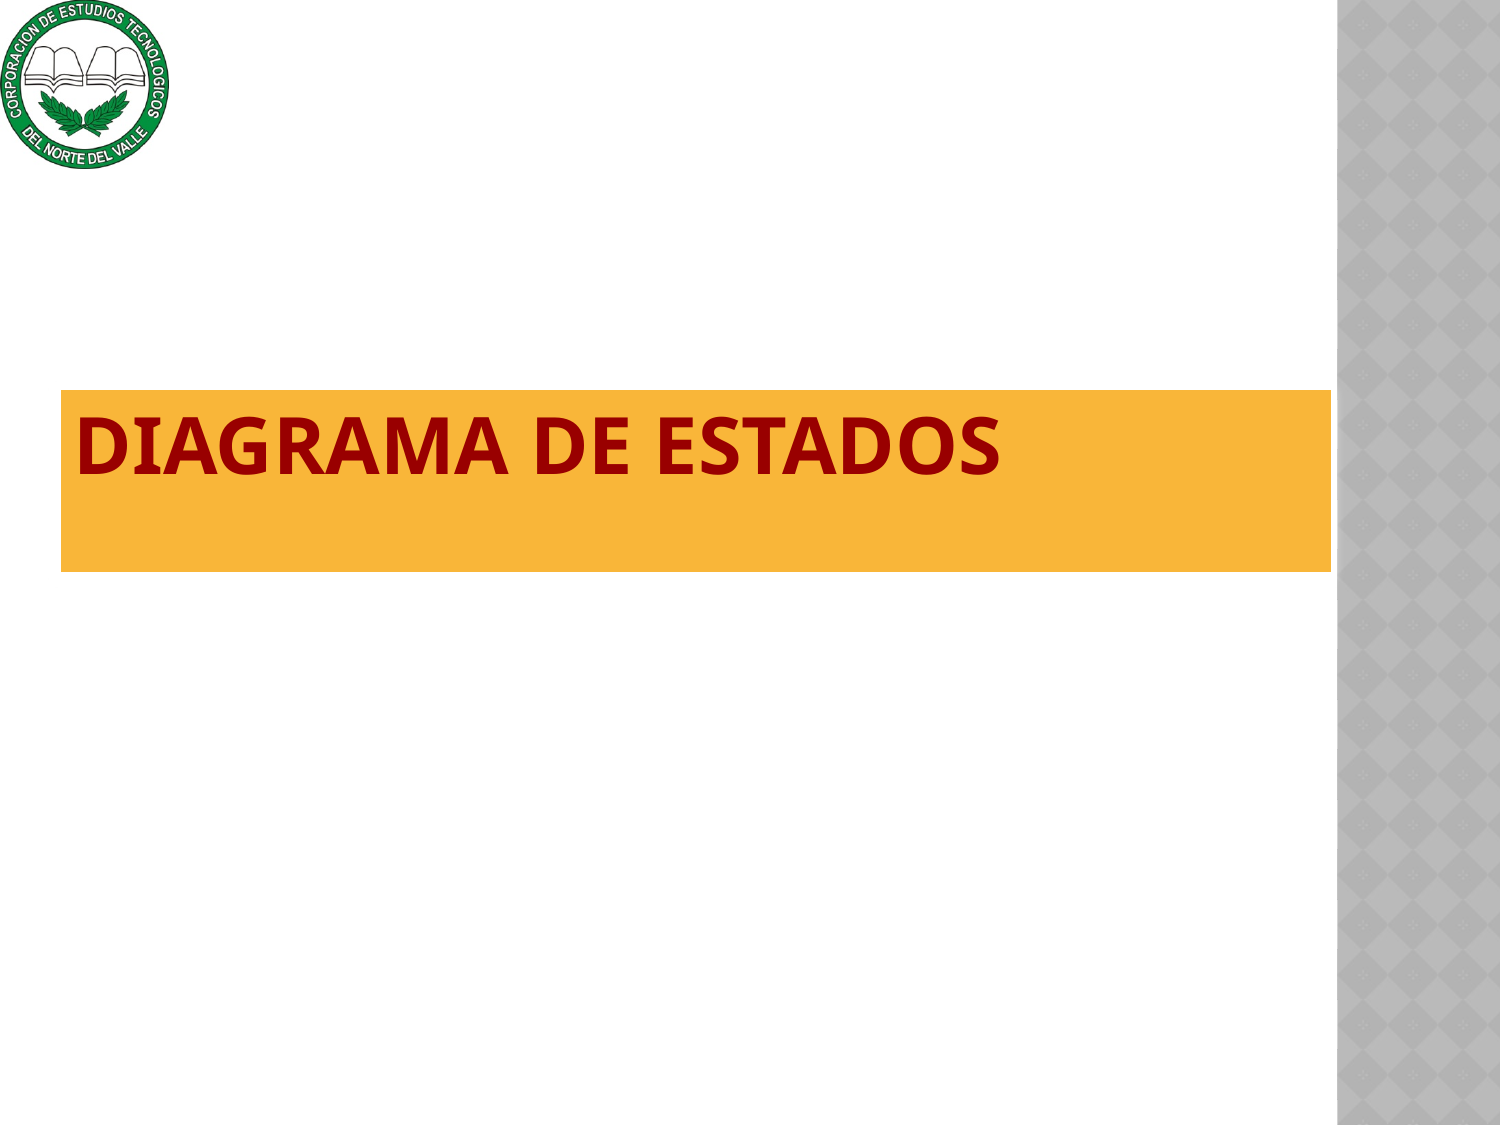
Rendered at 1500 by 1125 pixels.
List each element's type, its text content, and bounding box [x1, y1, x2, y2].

title Diagrama de Estados [56, 385, 1336, 578]
picture [0, 0, 169, 169]
